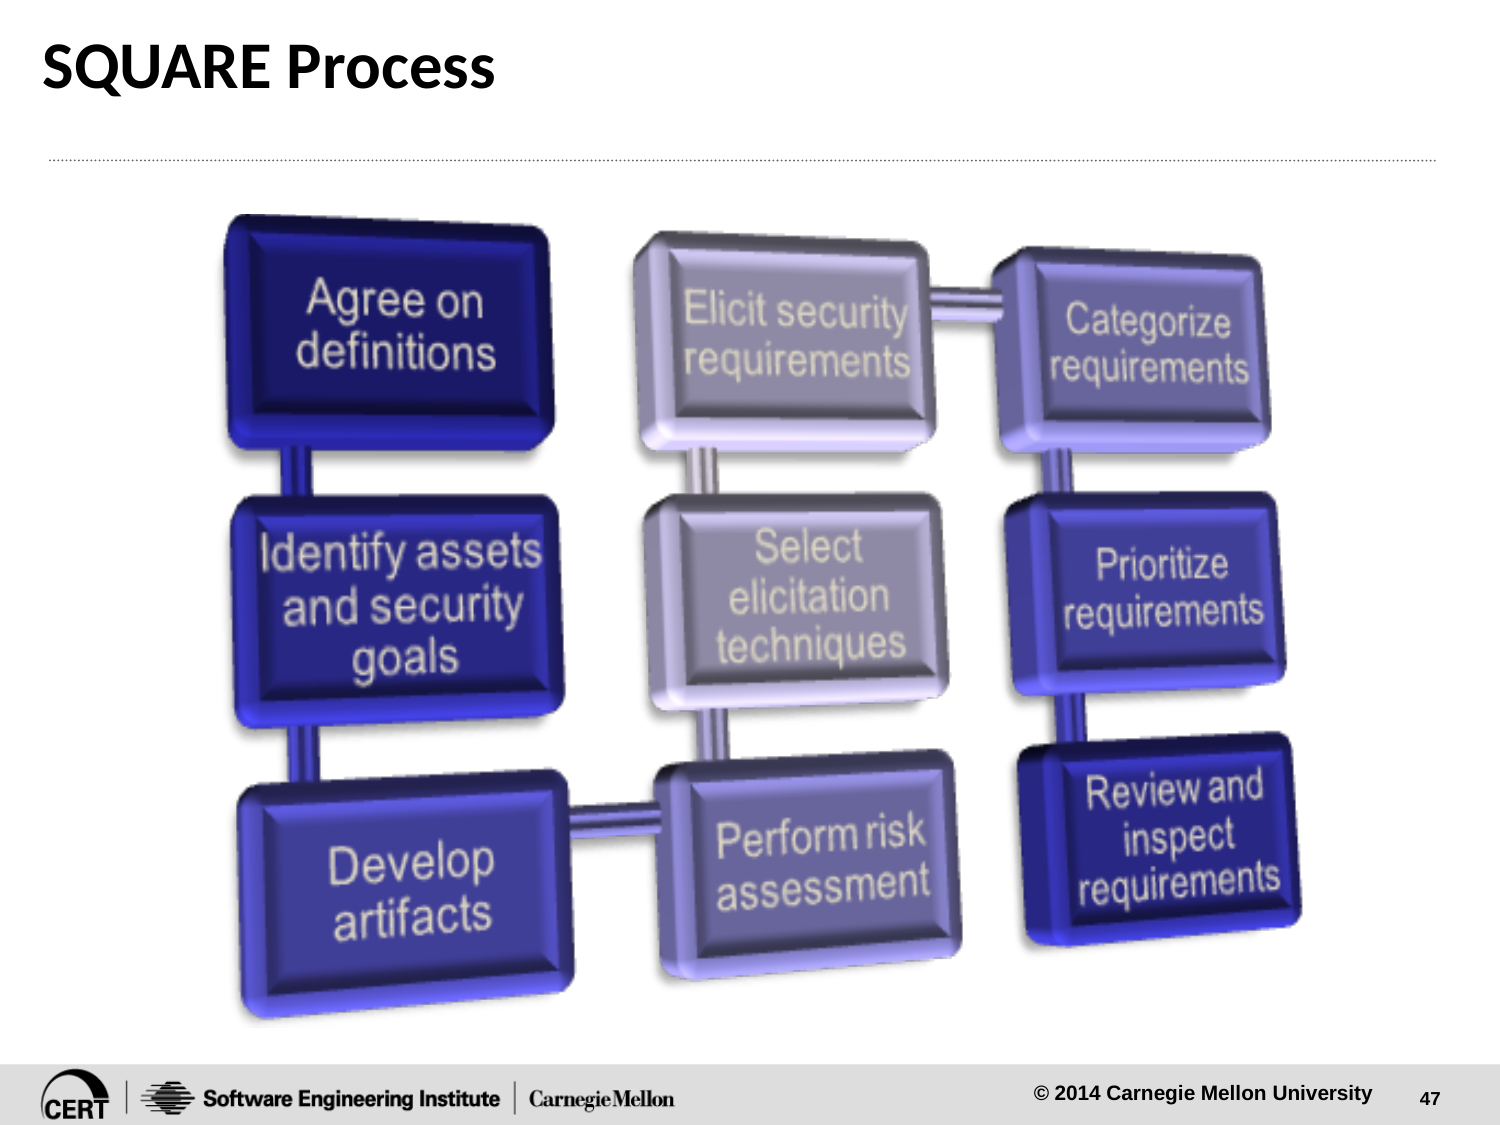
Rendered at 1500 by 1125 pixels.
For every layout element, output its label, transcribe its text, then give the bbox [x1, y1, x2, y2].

picture [24, 1065, 688, 1125]
picture [199, 149, 1338, 1051]
title SQUARE Process [42, 37, 1434, 155]
